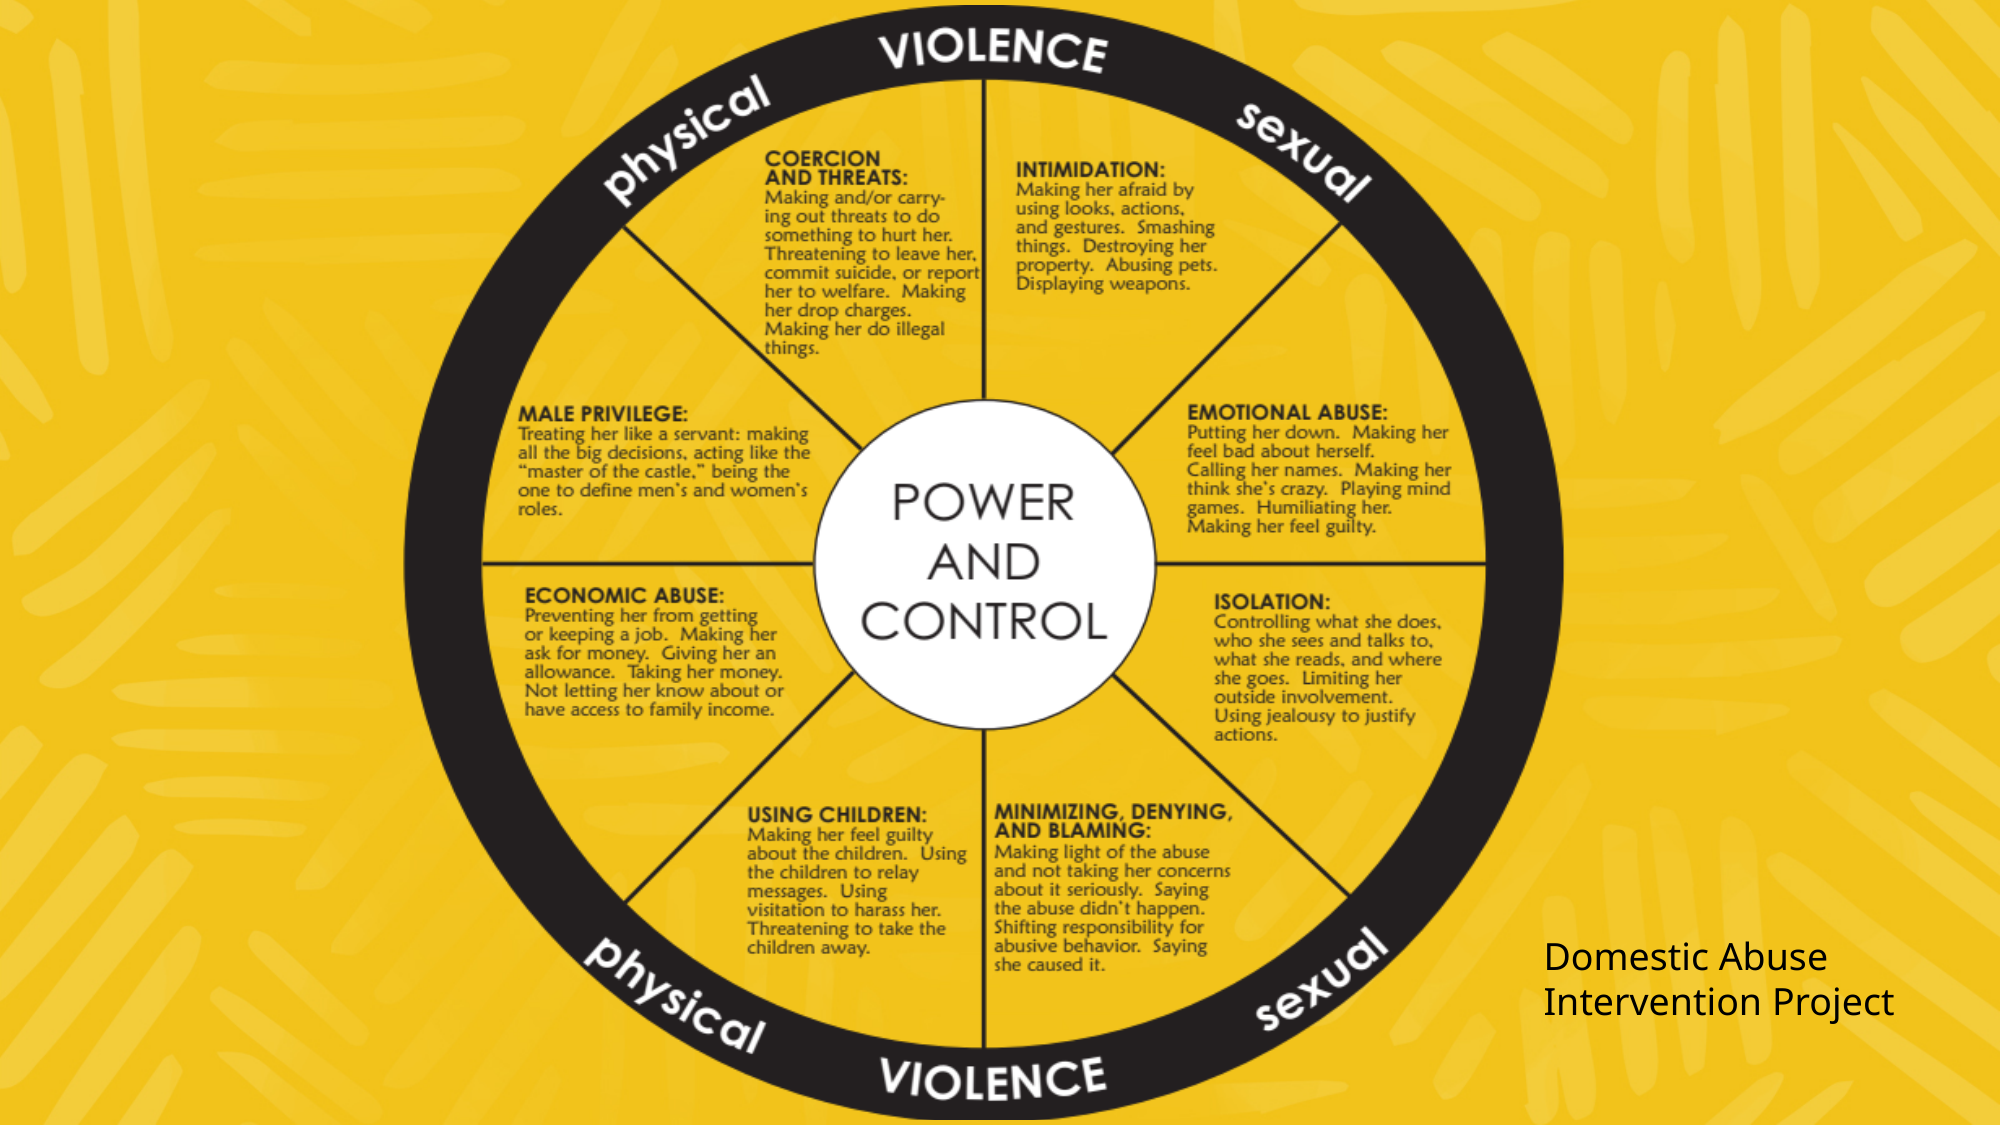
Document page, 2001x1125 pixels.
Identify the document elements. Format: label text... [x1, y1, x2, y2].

picture [0, 0, 2000, 1125]
text_box Domestic Abuse Intervention Project [1575, 925, 1930, 1031]
